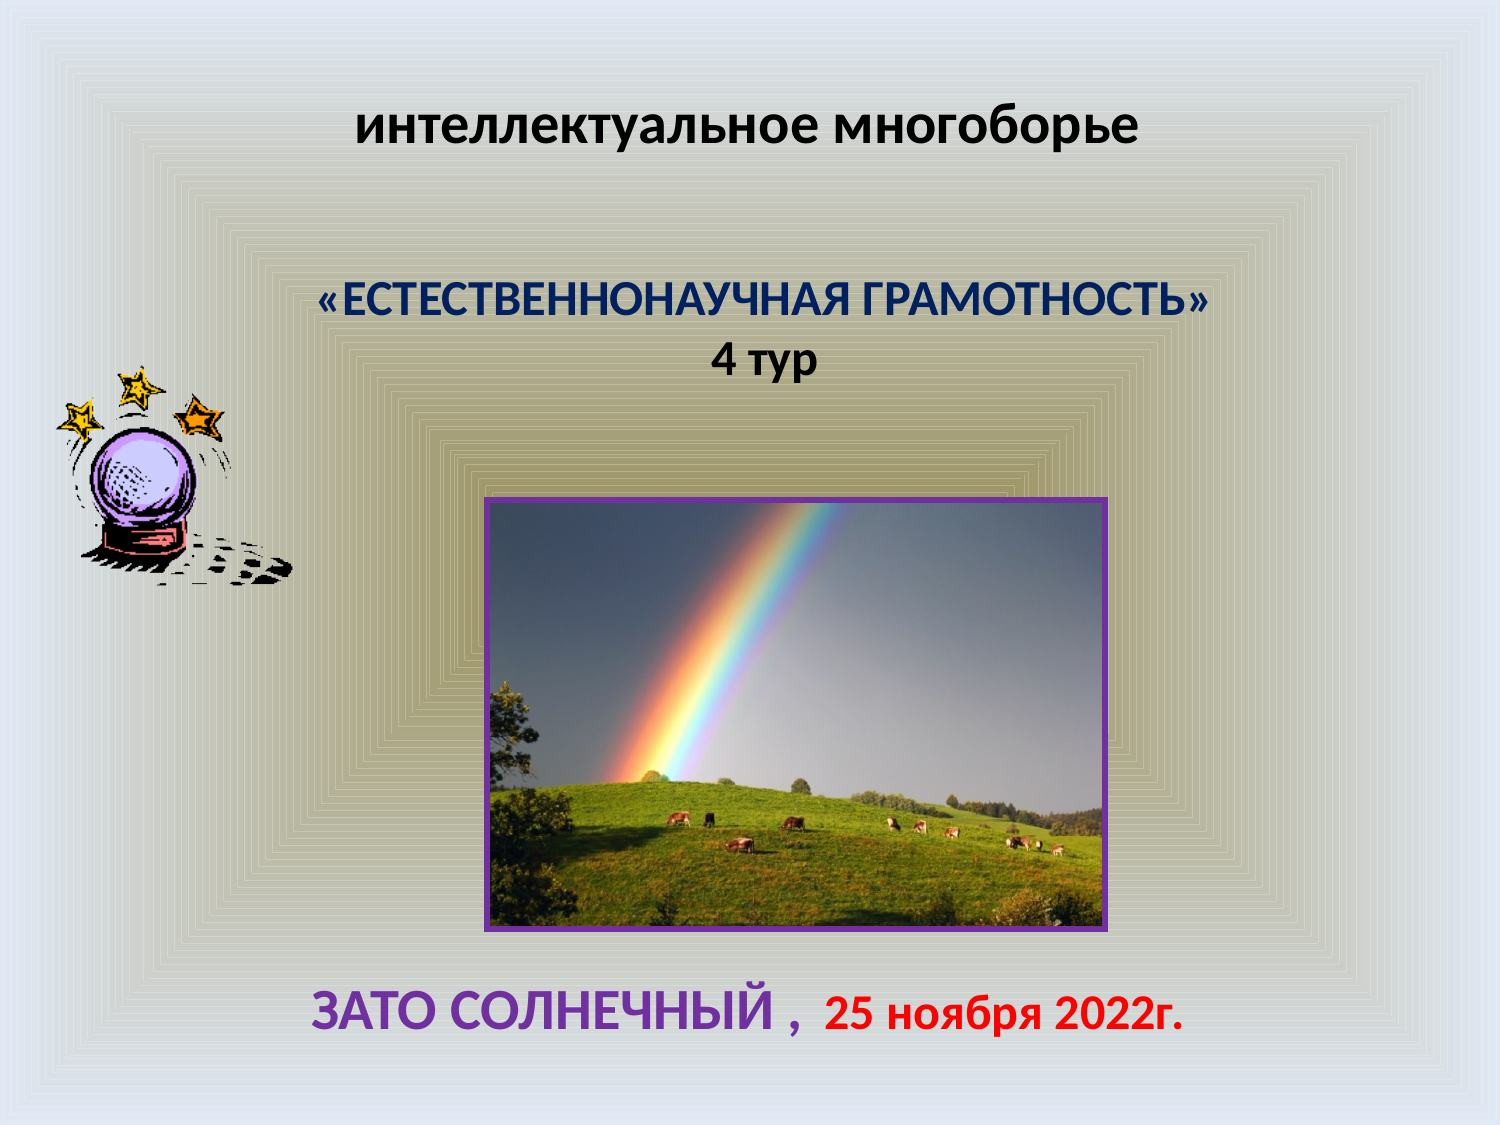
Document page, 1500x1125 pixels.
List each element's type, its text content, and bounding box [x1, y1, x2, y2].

text_box ЗАТО СОЛНЕЧНЫЙ , 25 ноября 2022г. [230, 964, 1400, 1049]
picture [489, 503, 1102, 926]
text_box интеллектуальное многоборье [312, 78, 1247, 163]
title «ЕСТЕСТВЕННОНАУЧНАЯ ГРАМОТНОСТЬ» 4 тур [123, 196, 1406, 455]
picture [52, 361, 300, 600]
